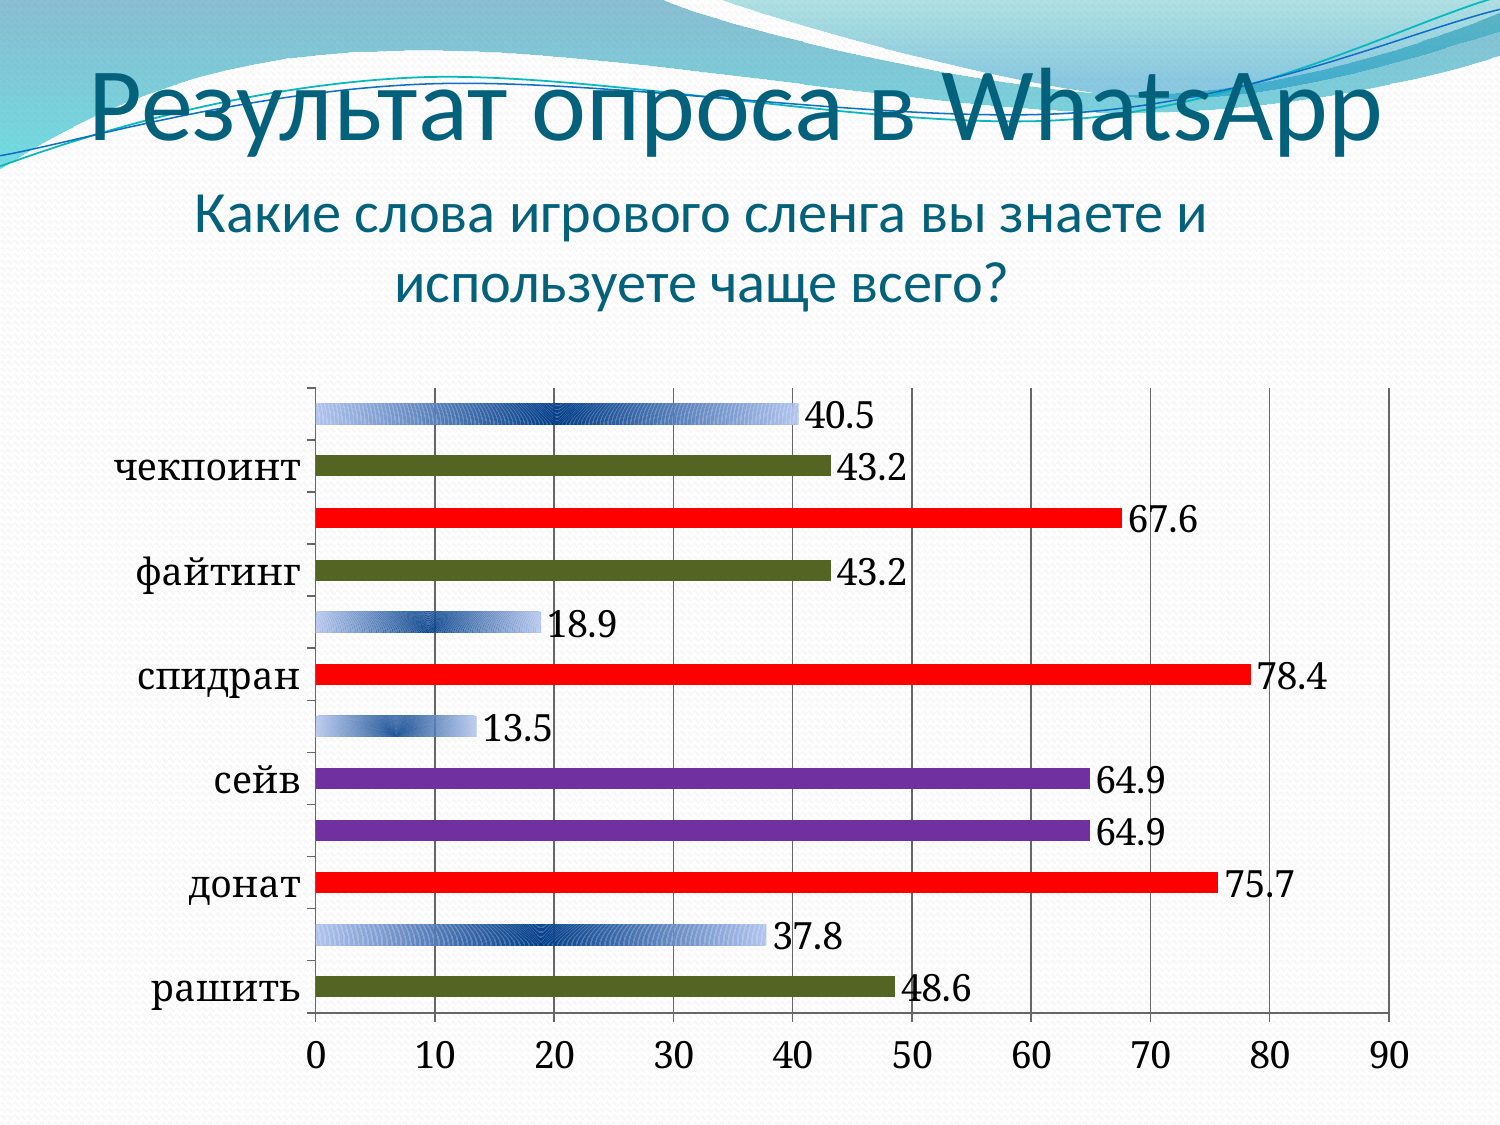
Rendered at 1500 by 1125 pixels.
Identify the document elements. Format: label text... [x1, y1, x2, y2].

text_box Результат опроса в WhatsApp [88, 1, 1439, 161]
title Какие слова игрового сленга вы знаете и используете чаще всего? [87, 158, 1317, 315]
chart [86, 373, 1437, 1094]
